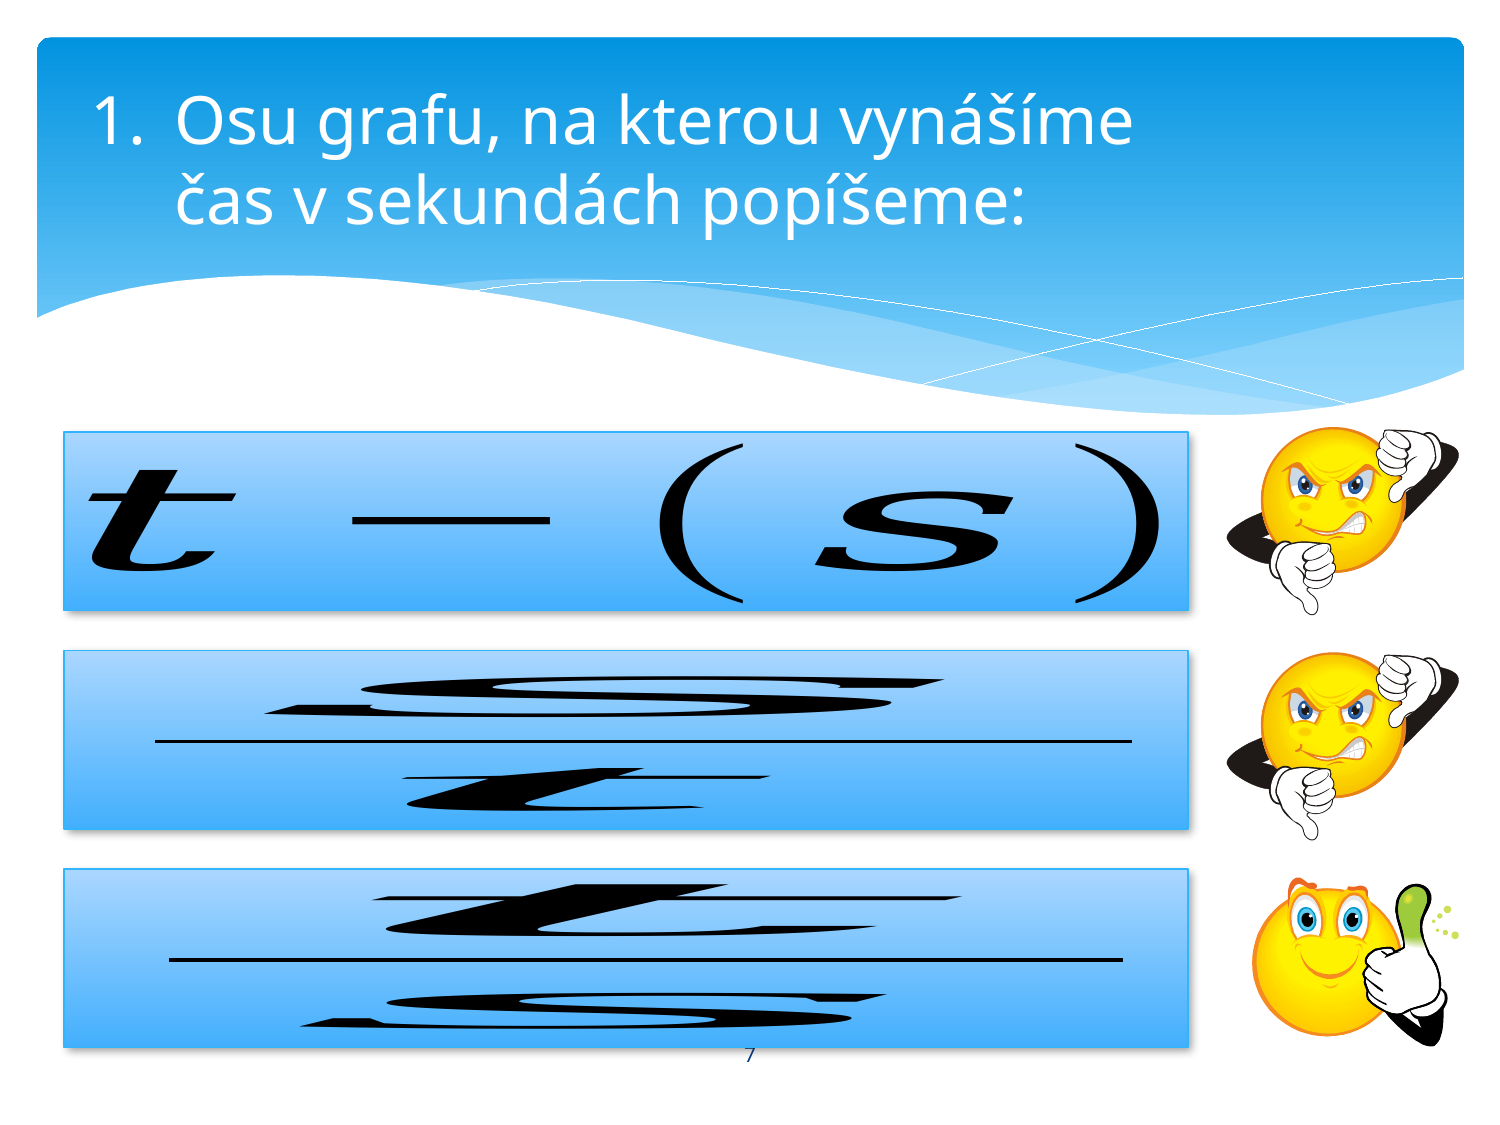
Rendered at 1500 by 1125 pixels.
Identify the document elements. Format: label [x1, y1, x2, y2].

picture [1251, 877, 1459, 1048]
text_box [0, 0, 1500, 1125]
picture [1226, 651, 1459, 841]
picture [1226, 426, 1459, 616]
